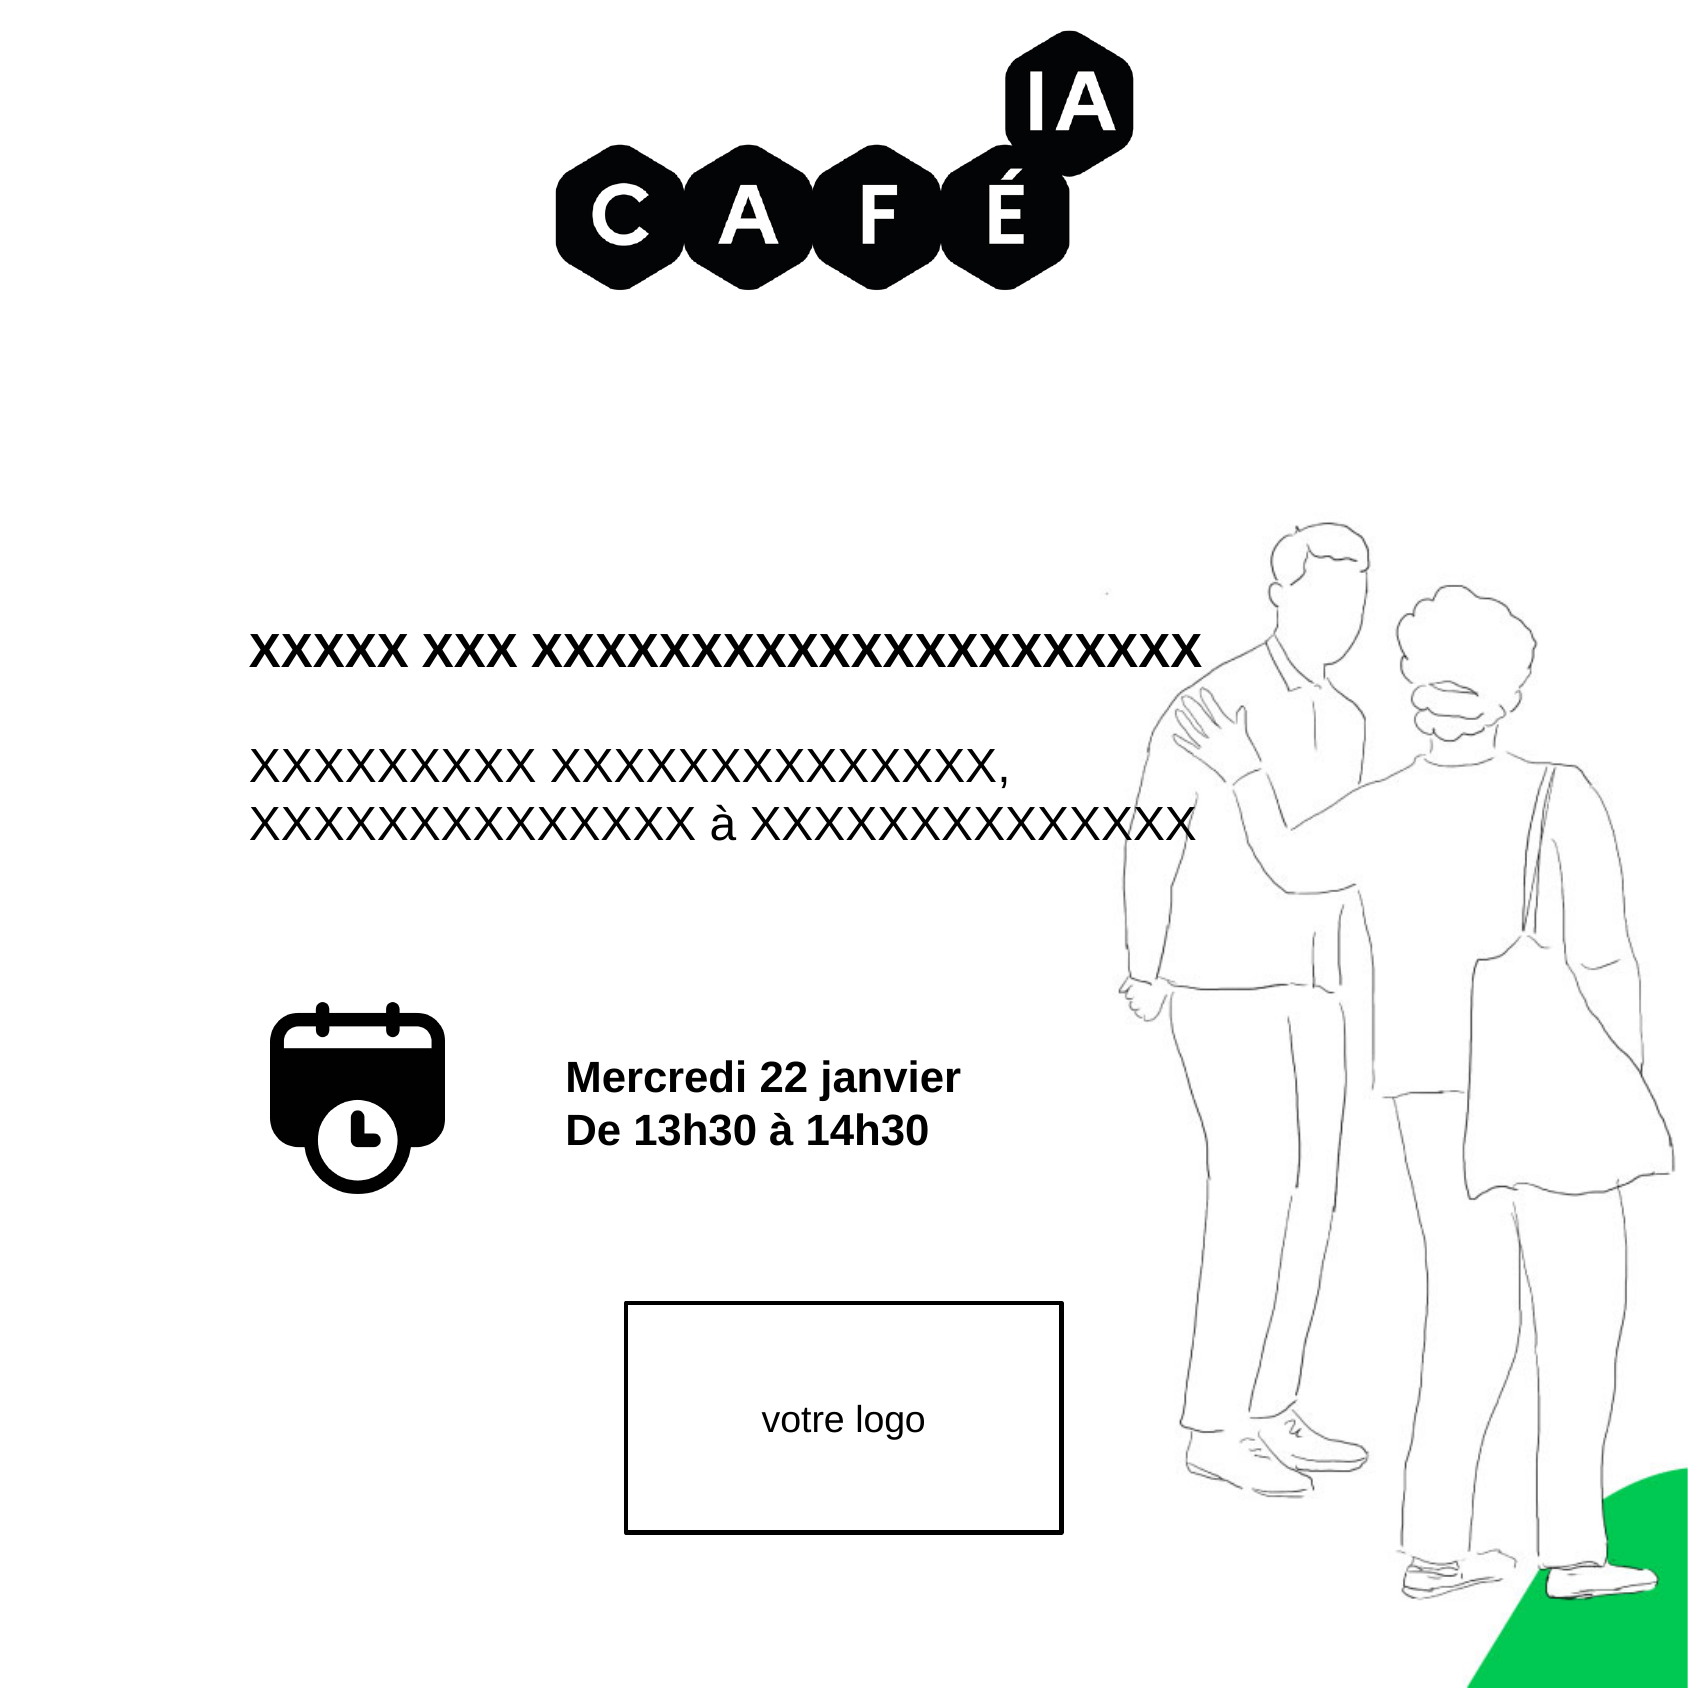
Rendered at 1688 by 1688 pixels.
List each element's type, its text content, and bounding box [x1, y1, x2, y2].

picture [0, 0, 1688, 1688]
text_box XXXXX XXX XXXXXXXXXXXXXXXXXXXXX XXXXXXXXX XXXXXXXXXXXXXX, XXXXXXXXXXXXXX à XXXXXXXXXXXXXX [234, 604, 1571, 1013]
text_box Mercredi 22 janvier De 13h30 à 14h30 [550, 1033, 1465, 1162]
text_box votre logo [626, 1302, 1062, 1533]
